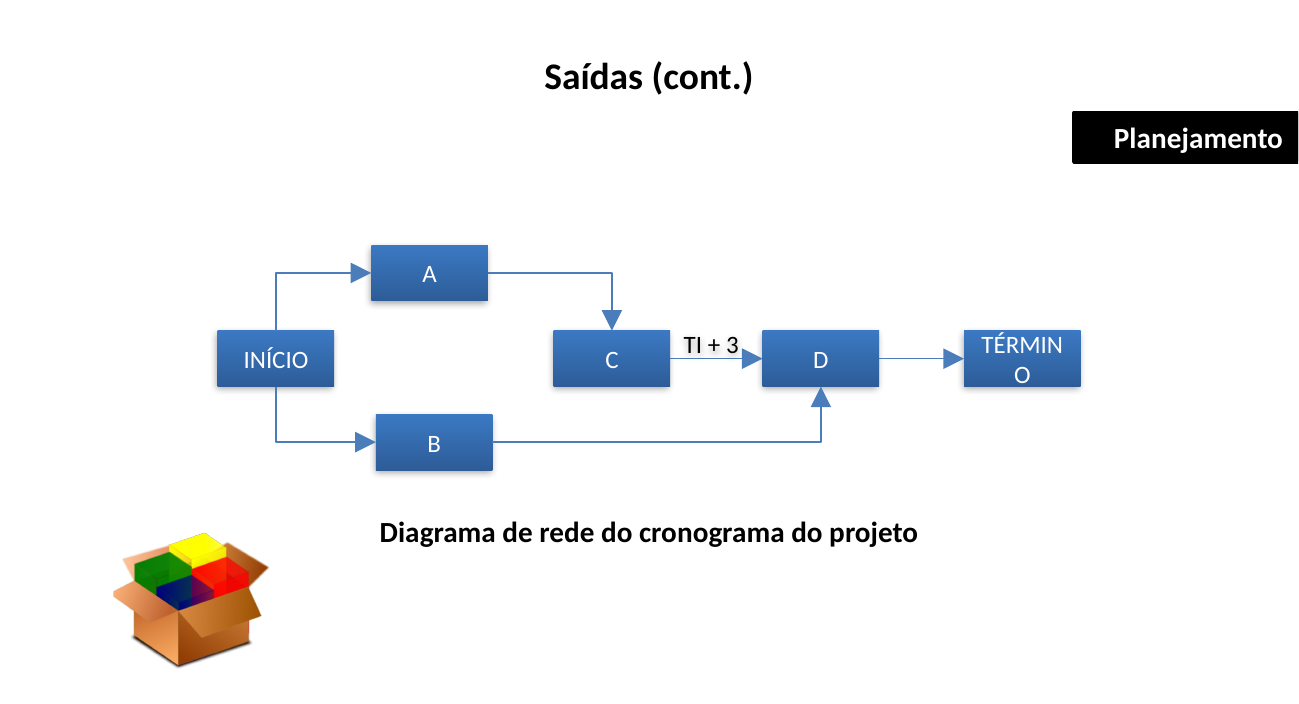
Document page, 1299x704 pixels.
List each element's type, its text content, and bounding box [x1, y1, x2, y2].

text_box Planejamento [1074, 112, 1299, 162]
text_box Saídas (cont.) [0, 44, 1299, 106]
picture [112, 520, 273, 672]
text_box Diagrama de rede do cronograma do projeto [363, 505, 936, 556]
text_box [217, 244, 1081, 471]
